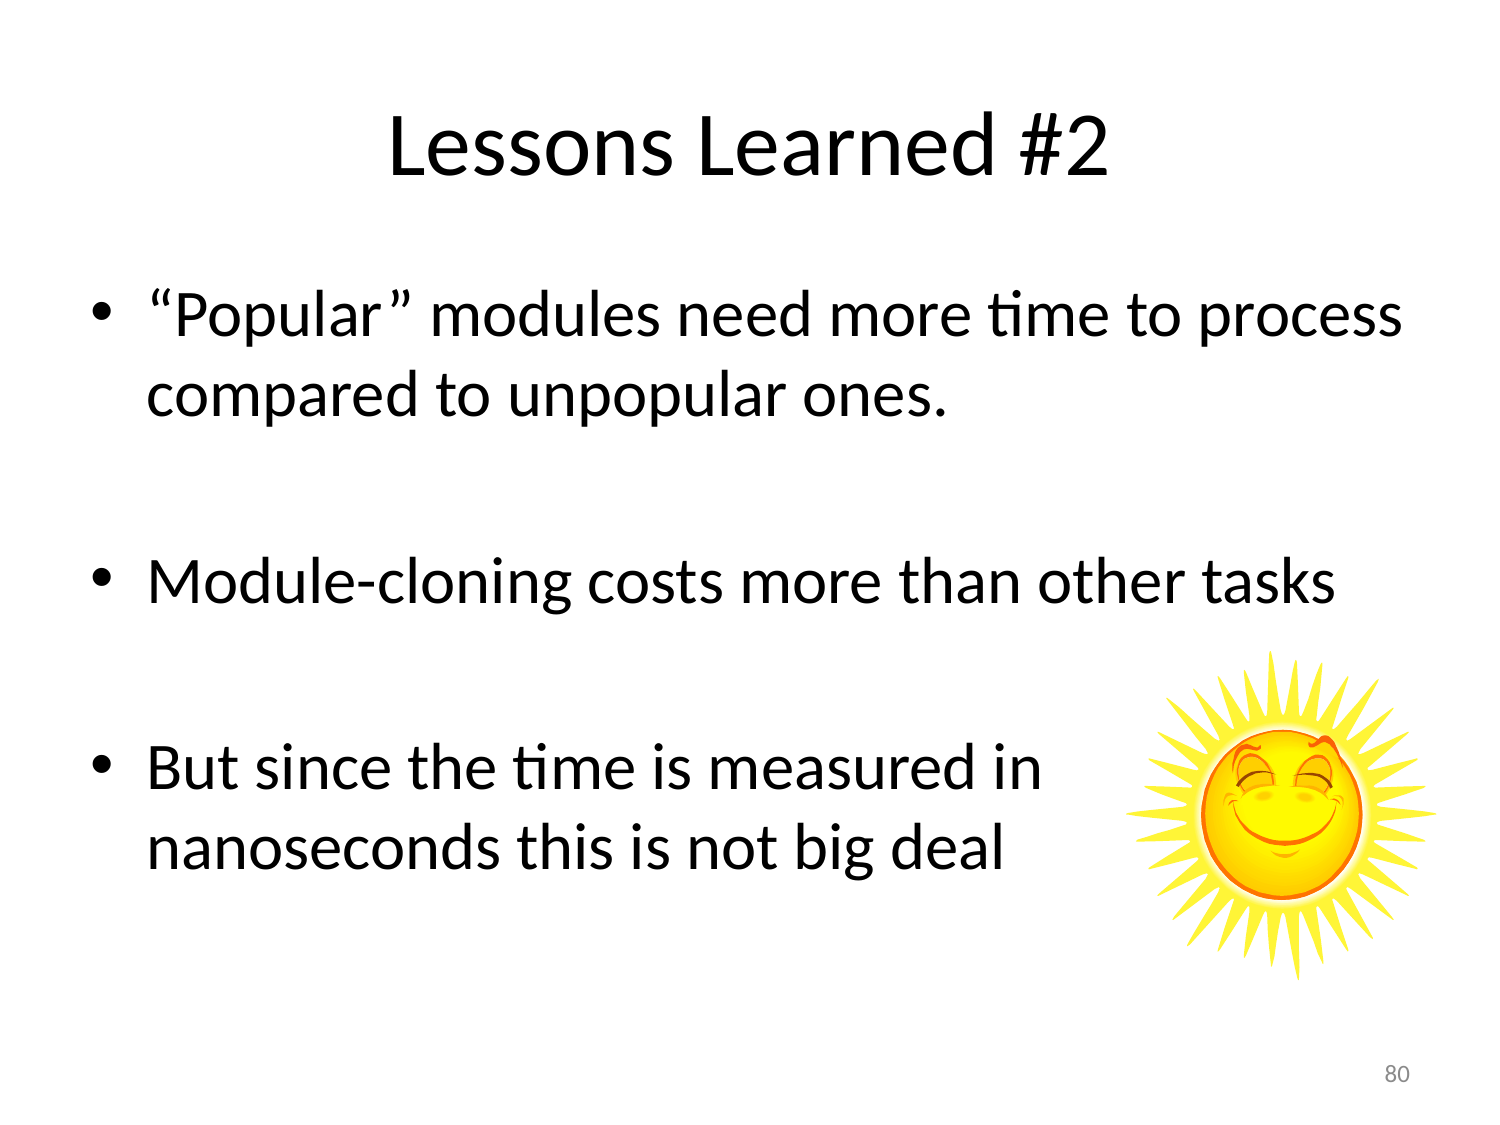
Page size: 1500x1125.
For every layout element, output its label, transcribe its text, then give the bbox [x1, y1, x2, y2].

list “Popular” modules need more time to process compared to unpopular ones. Module-cloning costs more than other tasks But since the time is measured in nanoseconds this is not big deal [75, 262, 1425, 1005]
slide_number 80 [1074, 1042, 1425, 1103]
picture [1124, 649, 1438, 982]
title Lessons Learned #2 [75, 45, 1425, 233]
